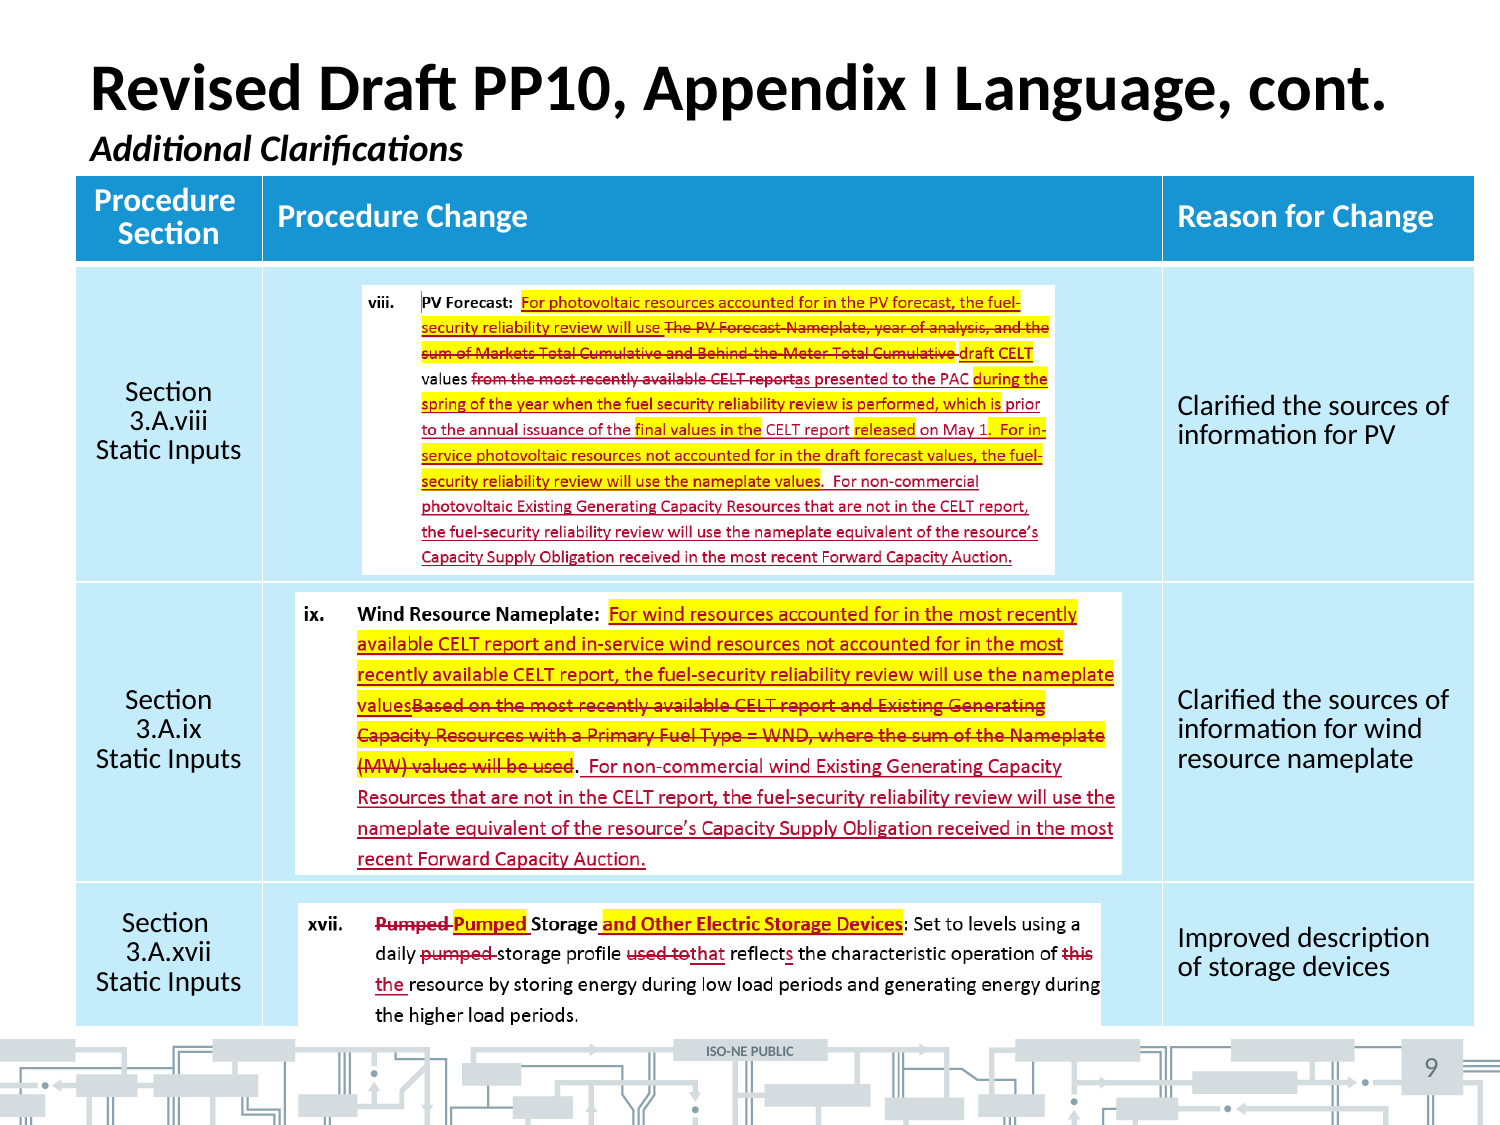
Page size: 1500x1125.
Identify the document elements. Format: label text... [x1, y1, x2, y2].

title Revised Draft PP10, Appendix I Language, cont. Additional Clarifications [75, 12, 1425, 174]
picture [362, 285, 1055, 576]
table_cell [263, 883, 1162, 1026]
table_header Reason for Change [1163, 176, 1474, 261]
slide_number 9 [1400, 1044, 1463, 1088]
table_cell Clarified the sources of information for PV [1163, 267, 1474, 581]
table_cell [263, 267, 1162, 581]
table_cell Section 3.A.viii Static Inputs [76, 267, 262, 581]
picture [0, 903, 1500, 1125]
table_cell Clarified the sources of information for wind resource nameplate [1163, 583, 1474, 881]
picture [294, 592, 1122, 876]
table_header Procedure Section [76, 176, 262, 261]
table_cell Section 3.A.ix Static Inputs [76, 583, 262, 881]
table_header Procedure Change [263, 176, 1162, 261]
table_cell Improved description of storage devices [1163, 883, 1474, 1026]
table_cell [263, 583, 1162, 881]
table_cell Section 3.A.xvii Static Inputs [76, 883, 262, 1026]
